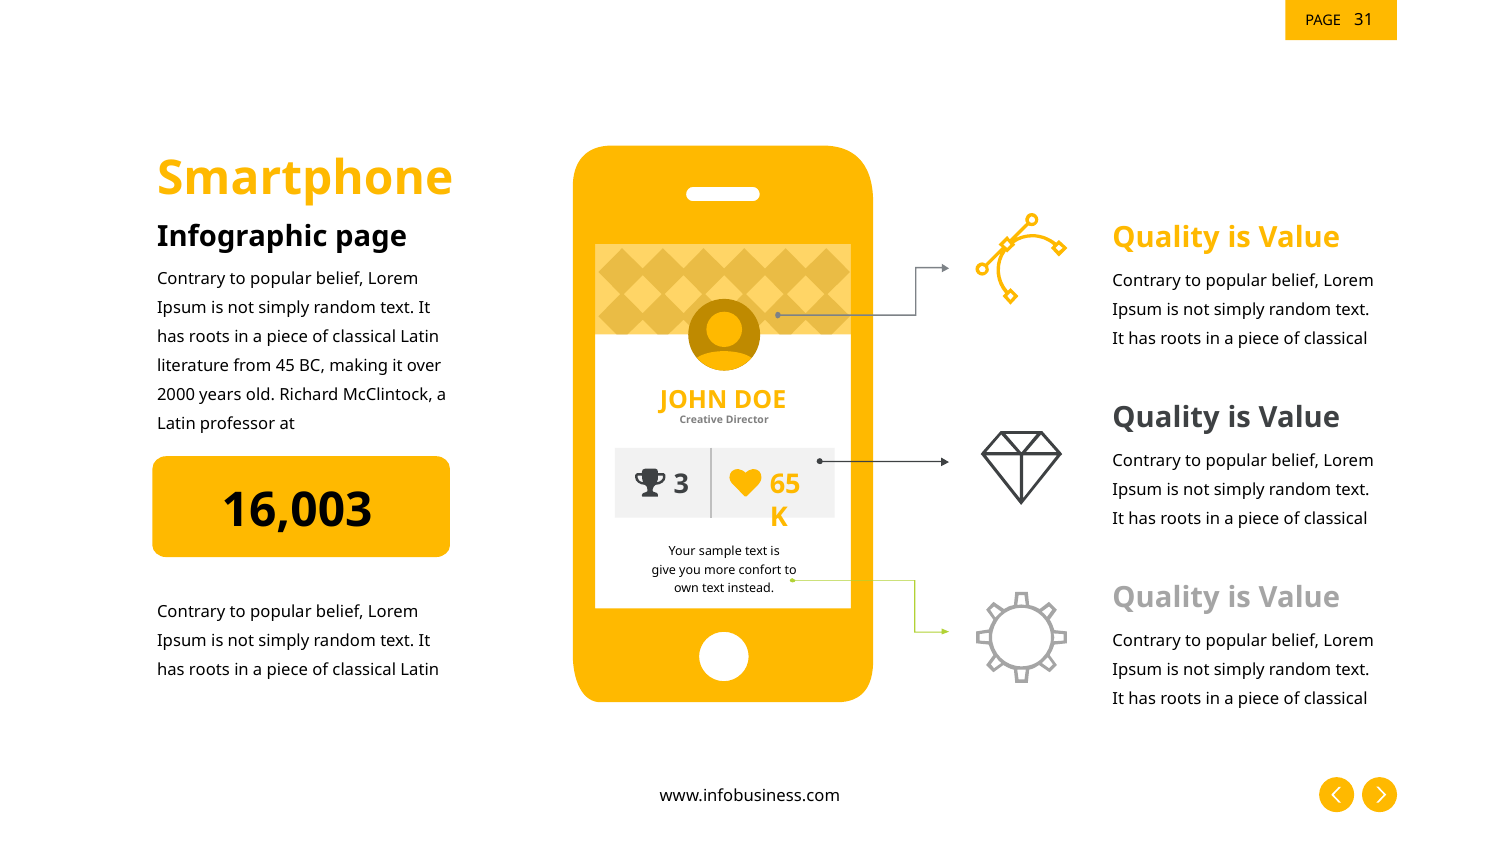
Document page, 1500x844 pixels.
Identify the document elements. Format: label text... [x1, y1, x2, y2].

text_box Contrary to popular belief, Lorem Ipsum is not simply random text. It has roots in a piece of classical [1101, 255, 1397, 343]
text_box [598, 248, 769, 335]
text_box 16,003 [210, 472, 393, 541]
text_box Creative Director [658, 407, 769, 433]
text_box Quality is Value [1101, 392, 1353, 435]
slide_number ‹#› [1342, 8, 1401, 32]
text_box Smartphone Infographic page [145, 150, 497, 241]
text_box Contrary to popular belief, Lorem Ipsum is not simply random text. It has roots in a piece of classical Latin literature from 45 BC, making it over 2000 years old. Richard McClintock, a Latin professor at [145, 253, 470, 417]
text_box [712, 447, 769, 518]
text_box Contrary to popular belief, Lorem Ipsum is not simply random text. It has roots in a piece of classical Latin [145, 586, 470, 674]
text_box 3 [662, 460, 701, 505]
text_box Contrary to popular belief, Lorem Ipsum is not simply random text. It has roots in a piece of classical [1101, 435, 1397, 523]
text_box [635, 468, 662, 497]
text_box Your sample text is give you more confort to own text instead. [640, 533, 769, 593]
text_box Quality is Value [1101, 212, 1364, 255]
text_box JOHN DOE [639, 377, 769, 420]
text_box Quality is Value [1101, 572, 1353, 615]
text_box [729, 469, 758, 497]
text_box Contrary to popular belief, Lorem Ipsum is not simply random text. It has roots in a piece of classical [1101, 615, 1397, 703]
text_box [614, 447, 710, 518]
text_box [572, 145, 874, 703]
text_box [687, 298, 761, 371]
text_box 65K [758, 460, 769, 505]
footer www.infobusiness.com [643, 772, 857, 818]
text_box [592, 242, 769, 335]
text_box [774, 212, 1068, 684]
text_box [591, 242, 682, 341]
text_box [152, 456, 450, 558]
